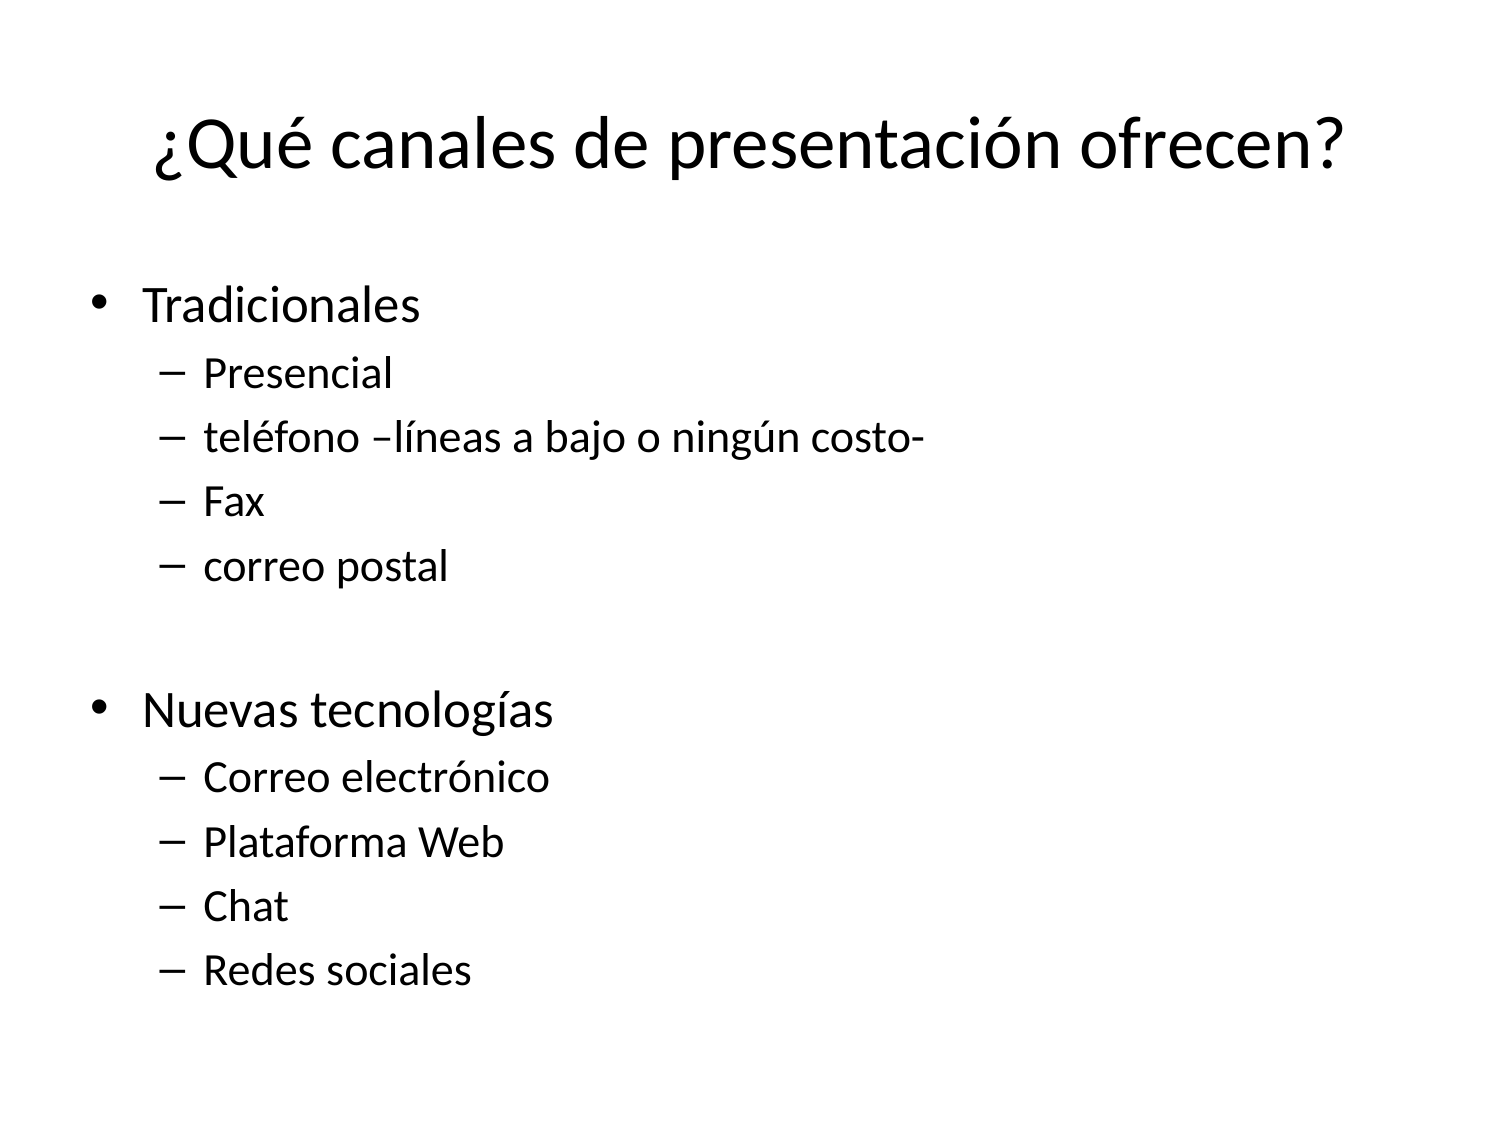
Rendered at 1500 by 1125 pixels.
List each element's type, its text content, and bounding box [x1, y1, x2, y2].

list Tradicionales Presencial teléfono –líneas a bajo o ningún costo- Fax correo postal Nuevas tecnologías Correo electrónico Plataforma Web Chat Redes sociales [75, 262, 1425, 1005]
title ¿Qué canales de presentación ofrecen? [75, 45, 1425, 233]
